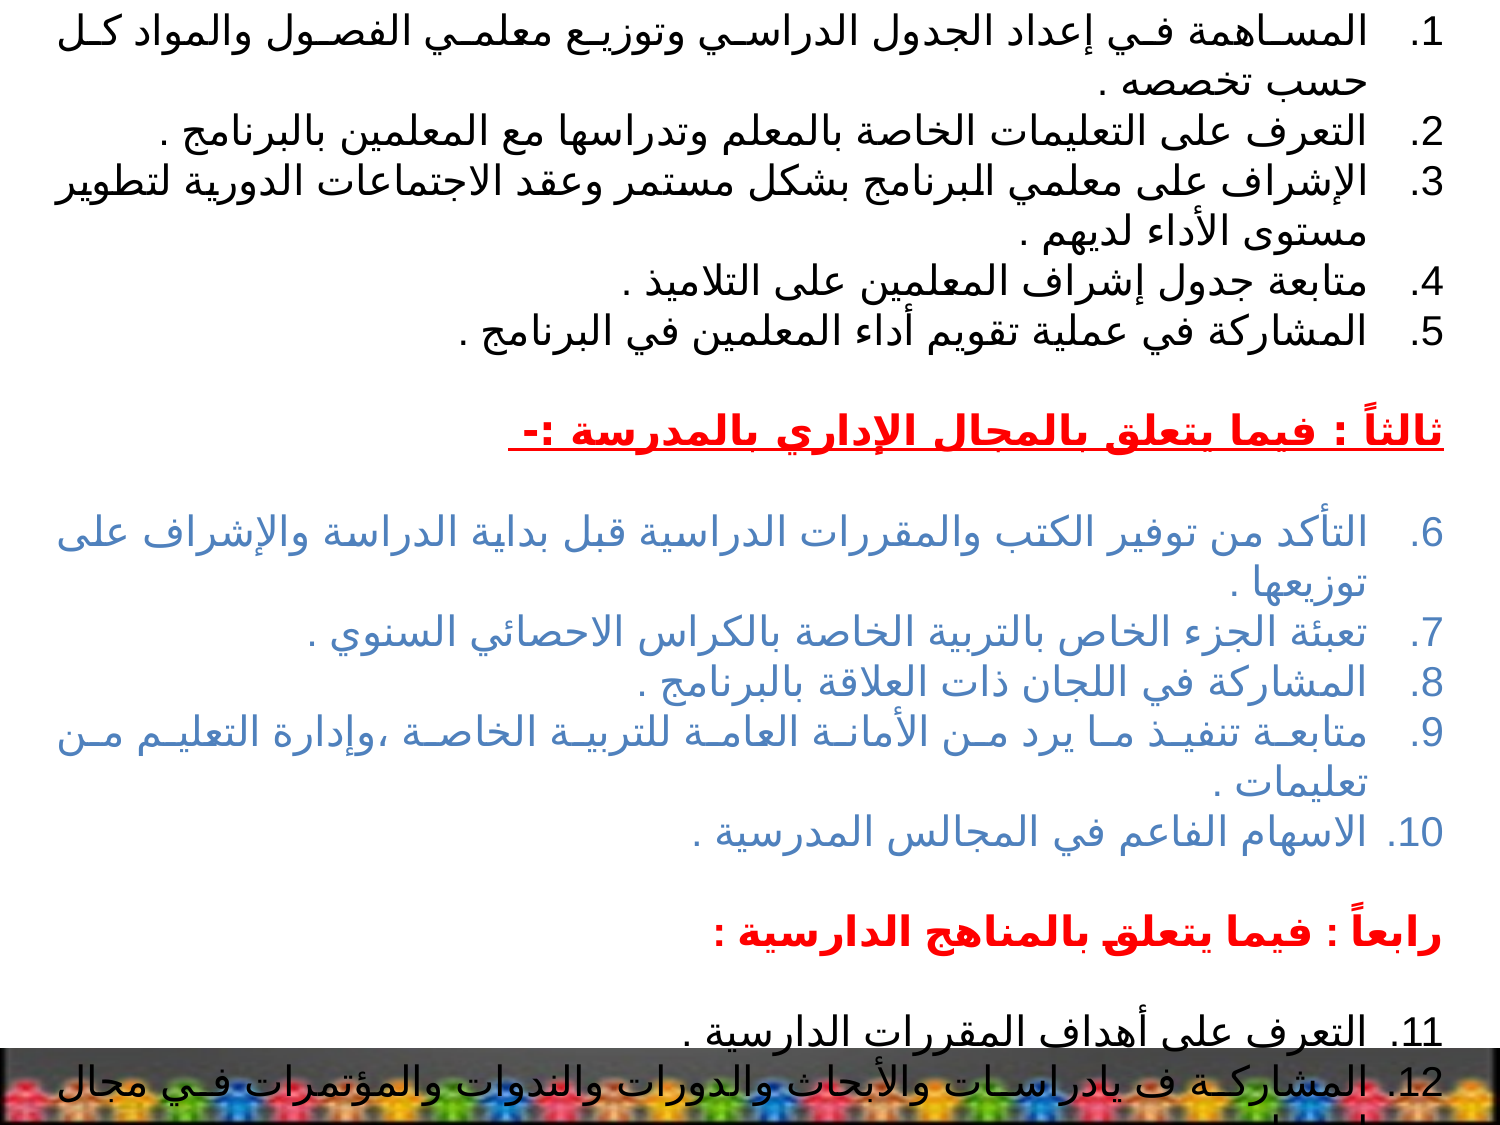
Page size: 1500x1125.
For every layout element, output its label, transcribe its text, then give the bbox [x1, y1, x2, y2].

text_box ثانياً : فيما يتعلق بالمعلمين : المساهمة في إعداد الجدول الدراسي وتوزيع معلمي الفصول والمواد كل حسب تخصصه . التعرف على التعليمات الخاصة بالمعلم وتدراسها مع المعلمين بالبرنامج . الإشراف على معلمي البرنامج بشكل مستمر وعقد الاجتماعات الدورية لتطوير مستوى الأداء لديهم . متابعة جدول إشراف المعلمين على التلاميذ . المشاركة في عملية تقويم أداء المعلمين في البرنامج . ثالثاً : فيما يتعلق بالمجال الإداري بالمدرسة :- التأكد من توفير الكتب والمقررات الدراسية قبل بداية الدراسة والإشراف على توزيعها . تعبئة الجزء الخاص بالتربية الخاصة بالكراس الاحصائي السنوي . المشاركة في اللجان ذات العلاقة بالبرنامج . متابعة تنفيذ ما يرد من الأمانة العامة للتربية الخاصة ،وإدارة التعليم من تعليمات . الاسهام الفاعم في المجالس المدرسية . رابعاً : فيما يتعلق بالمناهج الدارسية : التعرف على أهداف المقررات الدارسية . المشاركة ف يادراسات والأبحاث والدورات والندوات والمؤتمرات في مجال اختصاصه . [41, 0, 1459, 1046]
picture [0, 1048, 1500, 1125]
